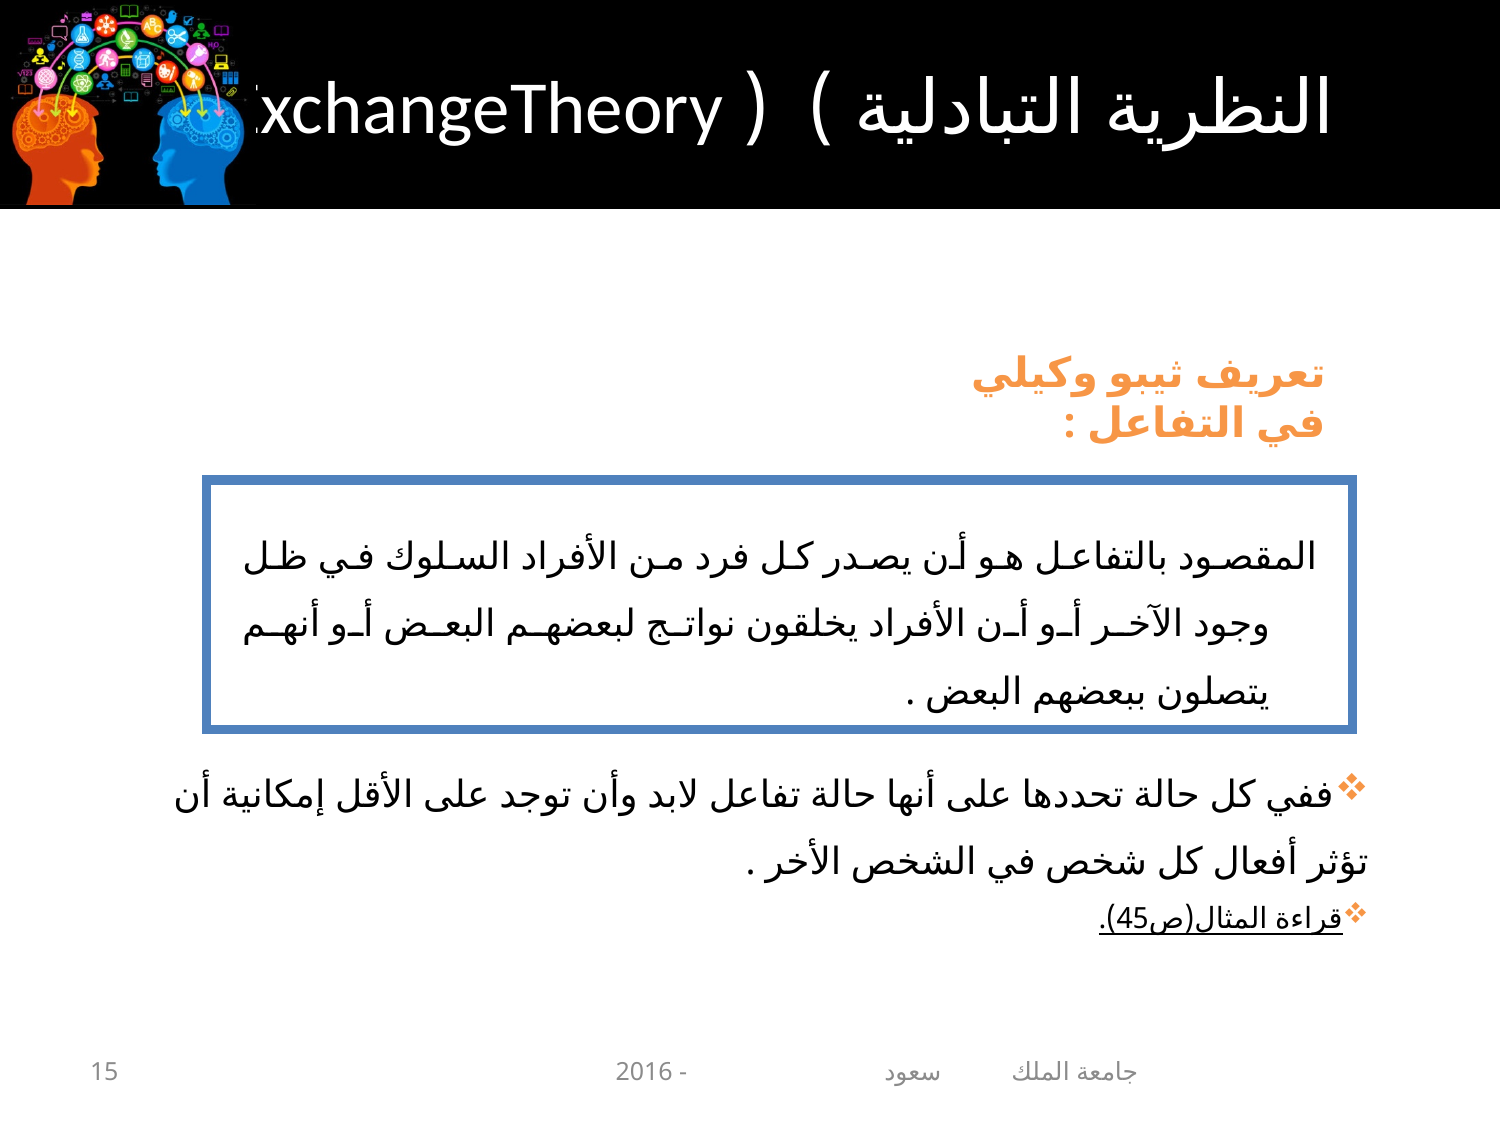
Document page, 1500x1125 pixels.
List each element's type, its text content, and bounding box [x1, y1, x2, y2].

text_box ففي كل حالة تحددها على أنها حالة تفاعل لابد وأن توجد على الأقل إمكانية أن تؤثر أفعال كل شخص في الشخص الأخر . قراءة المثال(ص45). [147, 739, 1384, 942]
text_box المقصود بالتفاعل هو أن يصدر كل فرد من الأفراد السلوك في ظل وجود الآخر أو أن الأفراد يخلقون نواتج لبعضهم البعض أو أنهم يتصلون ببعضهم البعض . [206, 479, 1353, 730]
picture [0, 0, 256, 205]
footer جامعة الملك سعود - 2016 [512, 1042, 988, 1103]
slide_number 15 [75, 1042, 425, 1103]
text_box النظرية التبادلية ) ( ExchangeTheory [257, 0, 1500, 209]
text_box تعريف ثيبو وكيلي في التفاعل : [879, 338, 1341, 453]
